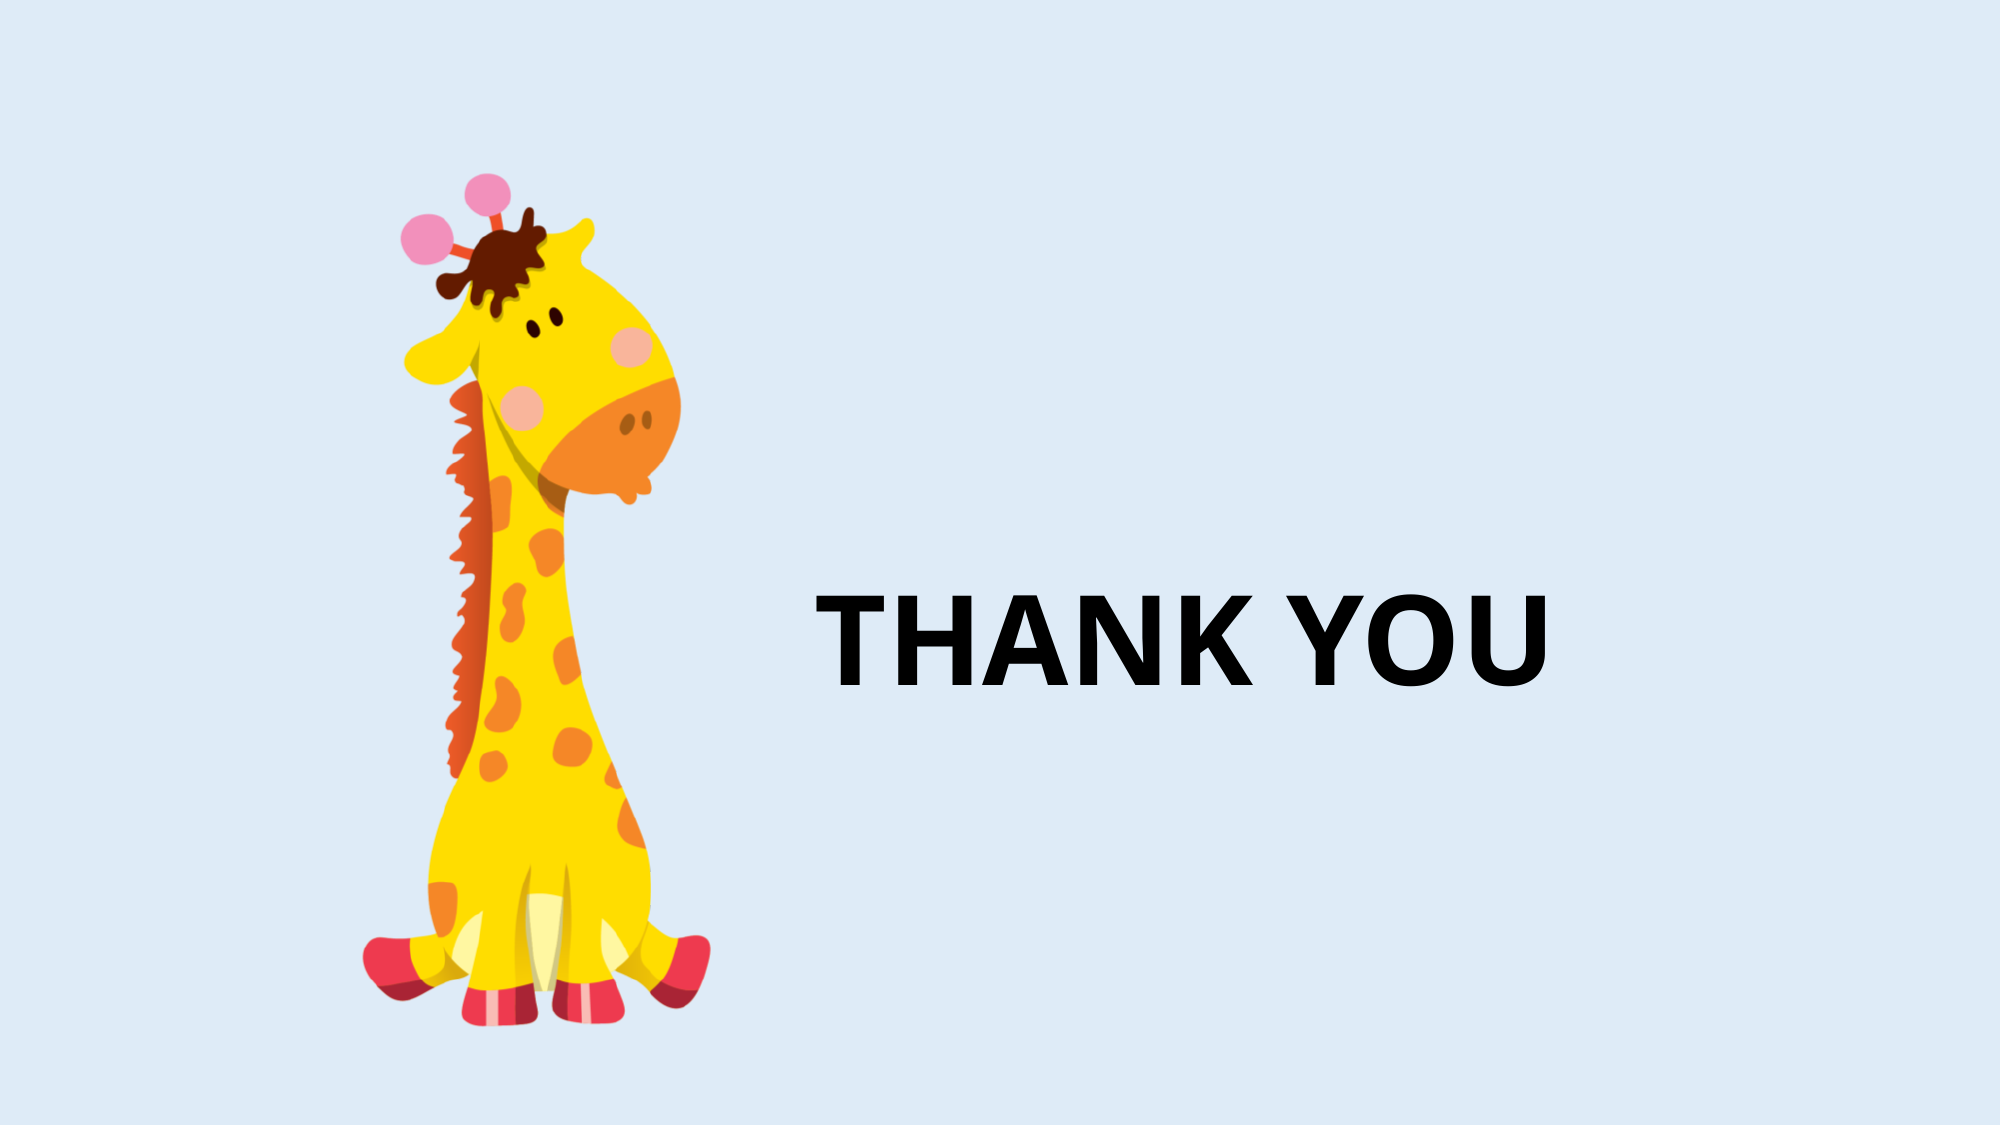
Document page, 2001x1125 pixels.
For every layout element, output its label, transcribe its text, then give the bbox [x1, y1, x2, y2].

text_box THANK YOU [800, 553, 1728, 718]
picture [342, 140, 719, 1045]
